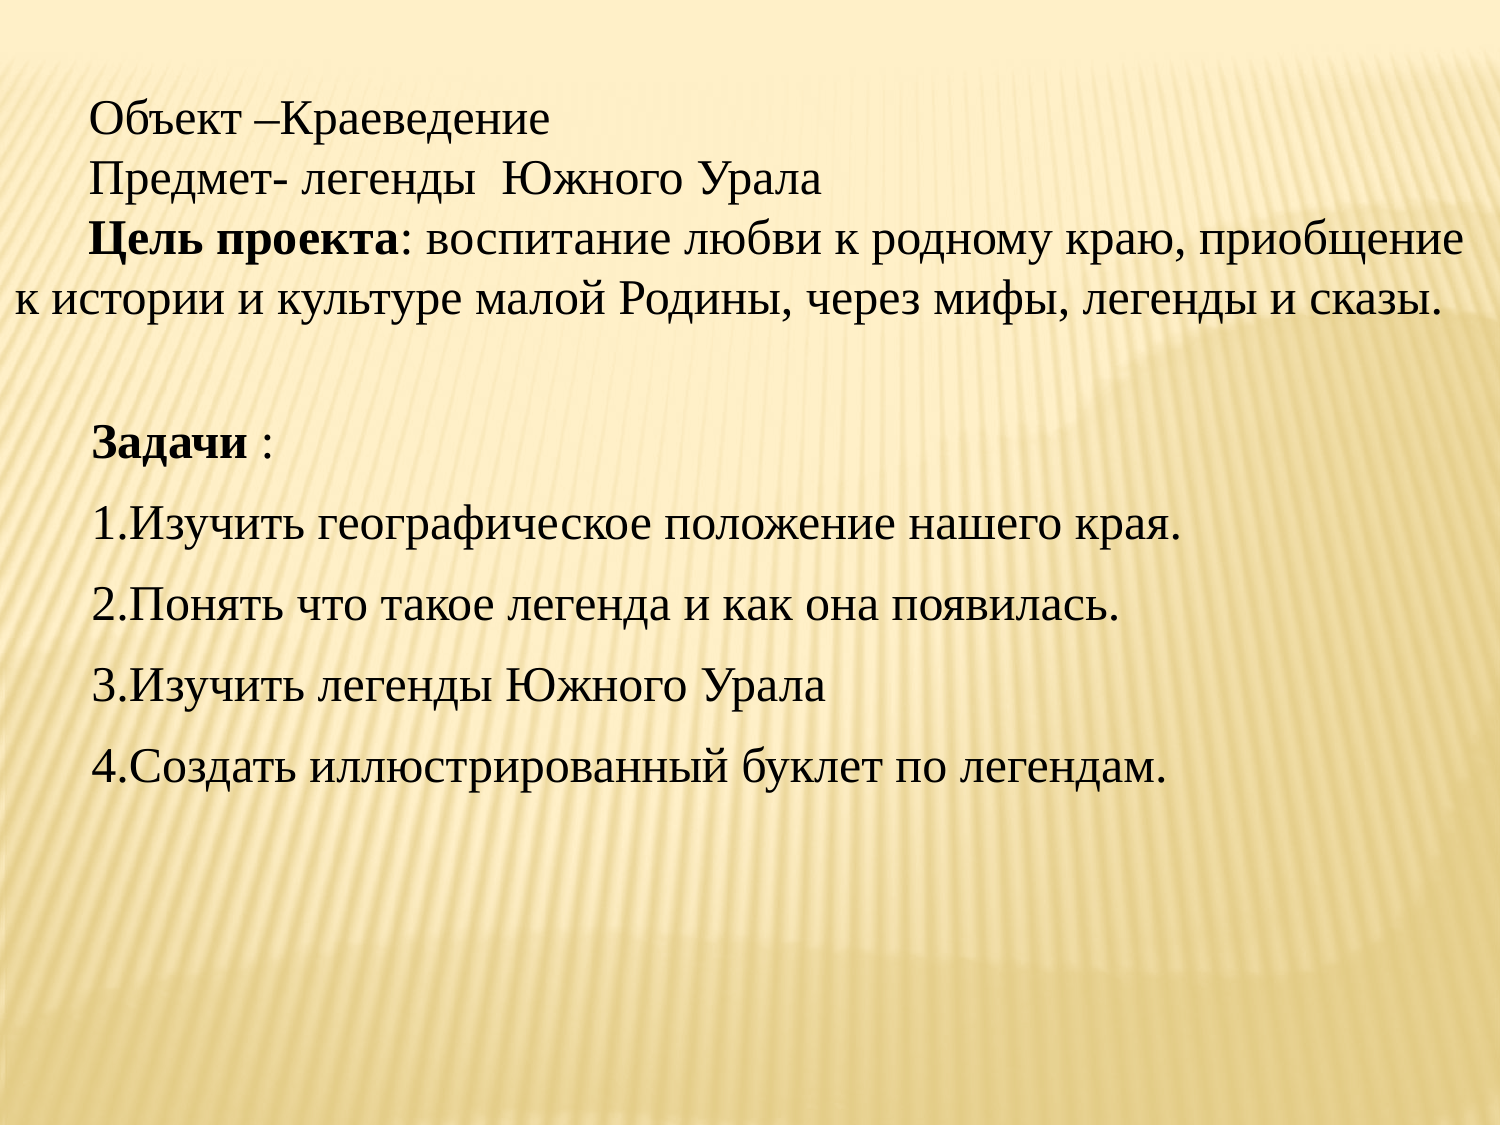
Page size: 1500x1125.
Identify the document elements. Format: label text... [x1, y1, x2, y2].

text_box Объект –Краеведение Предмет- легенды Южного Урала Цель проекта: воспитание любви к родному краю, приобщение к истории и культуре малой Родины, через мифы, легенды и сказы. [0, 19, 1500, 332]
text_box Задачи : 1.Изучить географическое положение нашего края. 2.Понять что такое легенда и как она появилась. 3.Изучить легенды Южного Урала 4.Создать иллюстрированный буклет по легендам. [76, 397, 1500, 907]
